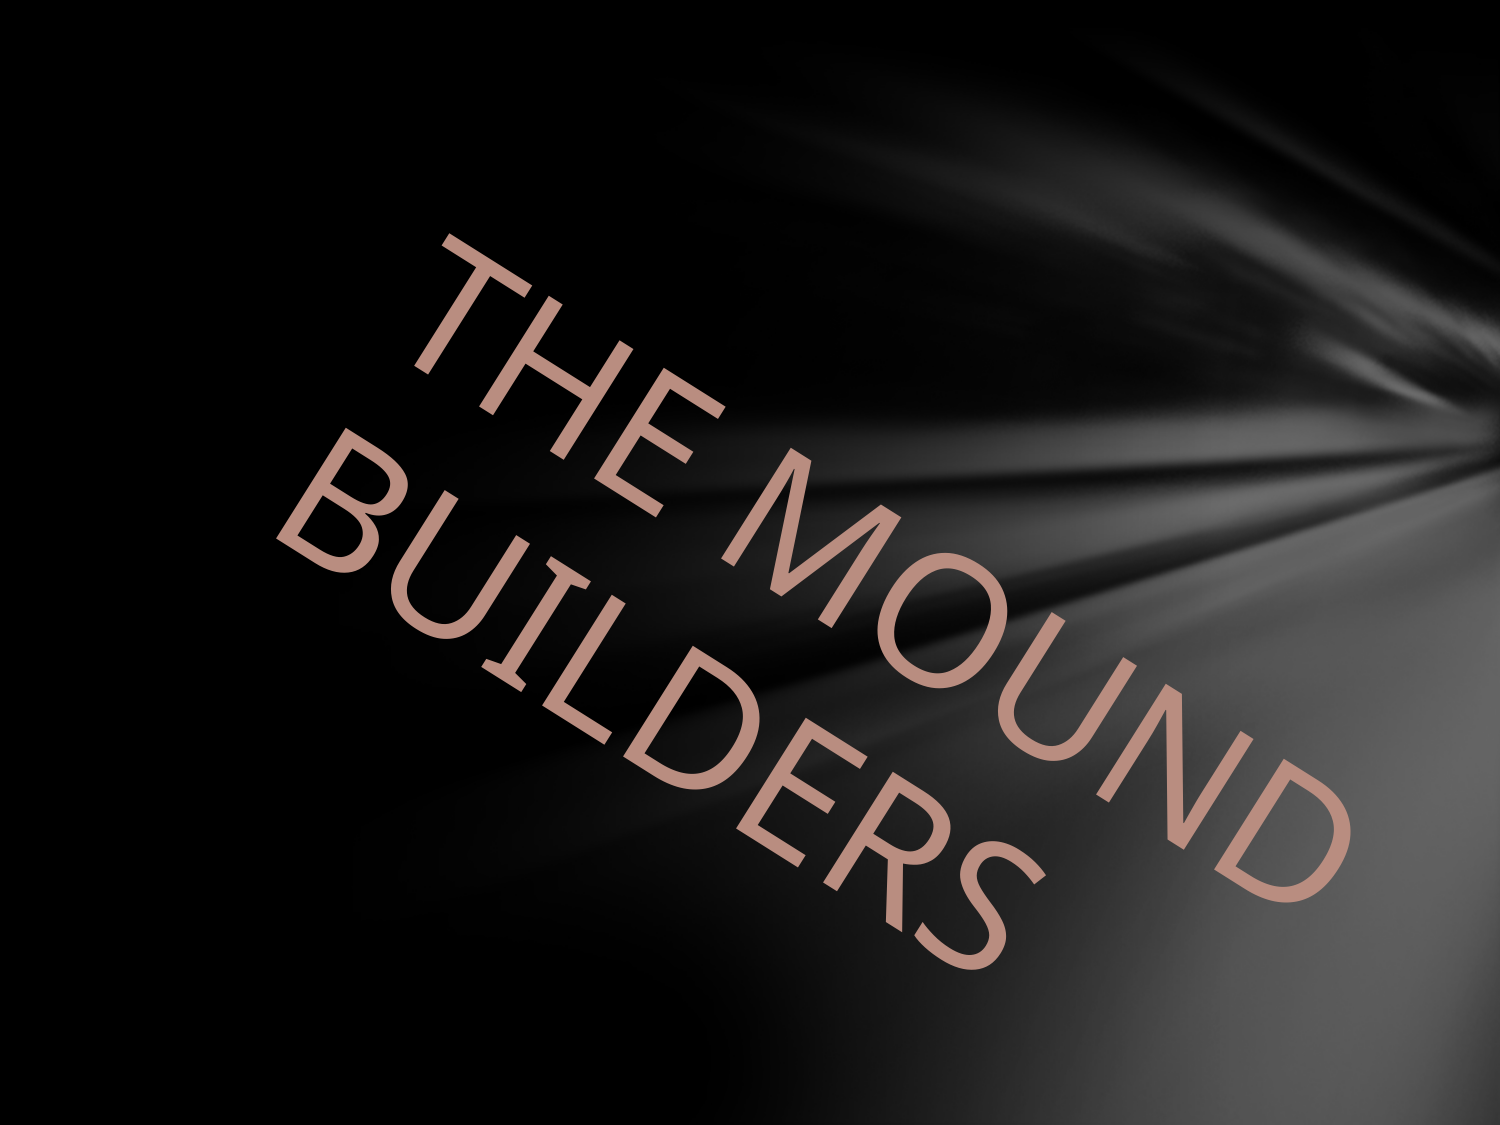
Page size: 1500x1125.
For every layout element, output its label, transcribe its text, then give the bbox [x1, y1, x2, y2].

title THE MOUND BUILDERS [225, 399, 1467, 1125]
